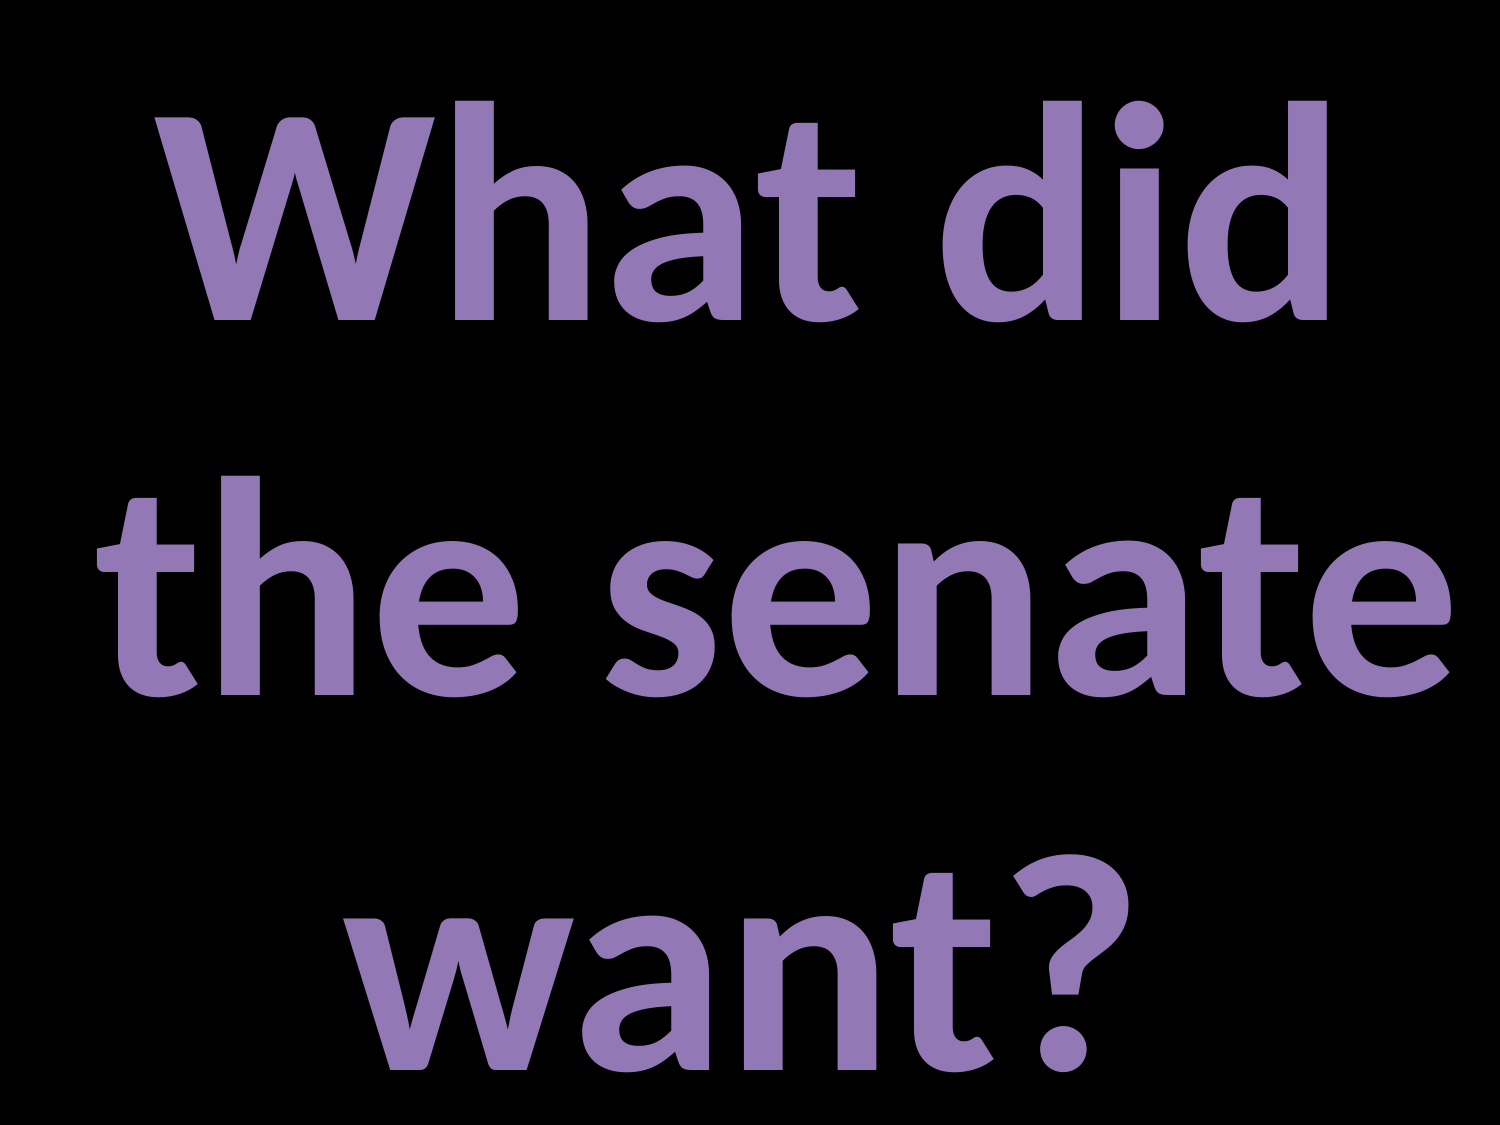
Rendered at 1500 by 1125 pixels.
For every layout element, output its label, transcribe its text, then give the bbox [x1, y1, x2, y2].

list What did the senate want? [0, 0, 1500, 1125]
